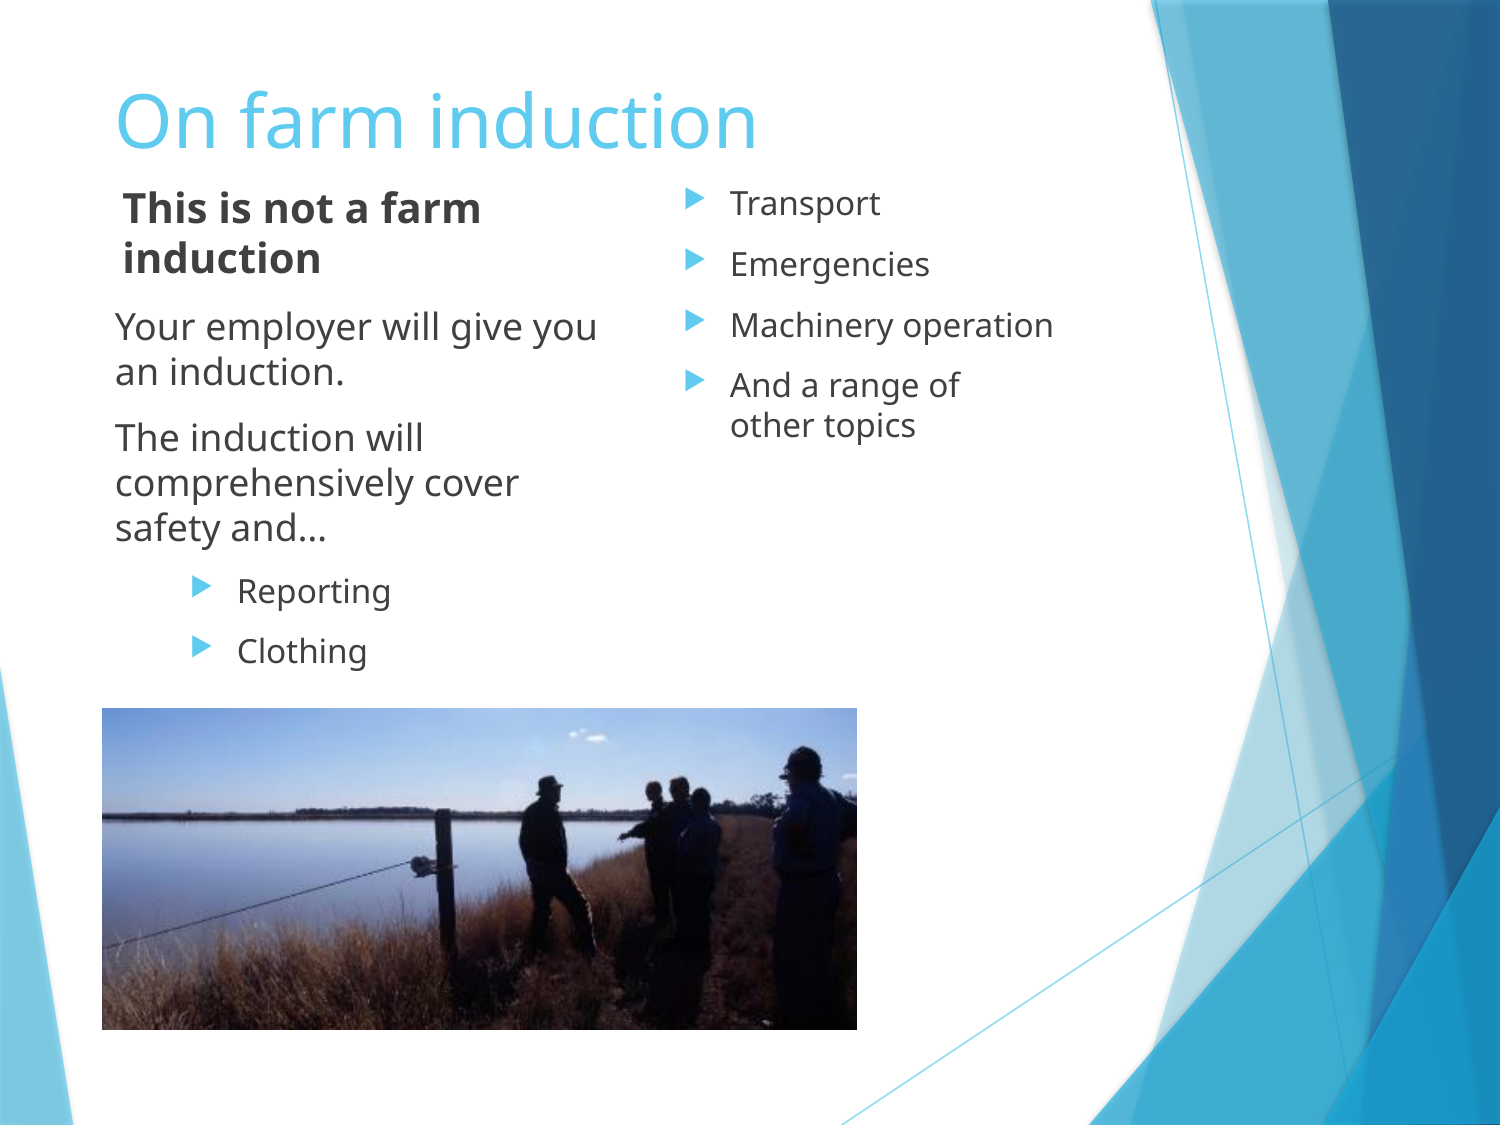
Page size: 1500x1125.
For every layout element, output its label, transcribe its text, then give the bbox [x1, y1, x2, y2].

list This is not a farm induction Your employer will give you an induction. The induction will comprehensively cover safety and… Reporting Clothing Transport Emergencies Machinery operation And a range of other topics [99, 174, 1117, 705]
picture [101, 708, 857, 1030]
title On farm induction [99, 66, 1142, 283]
